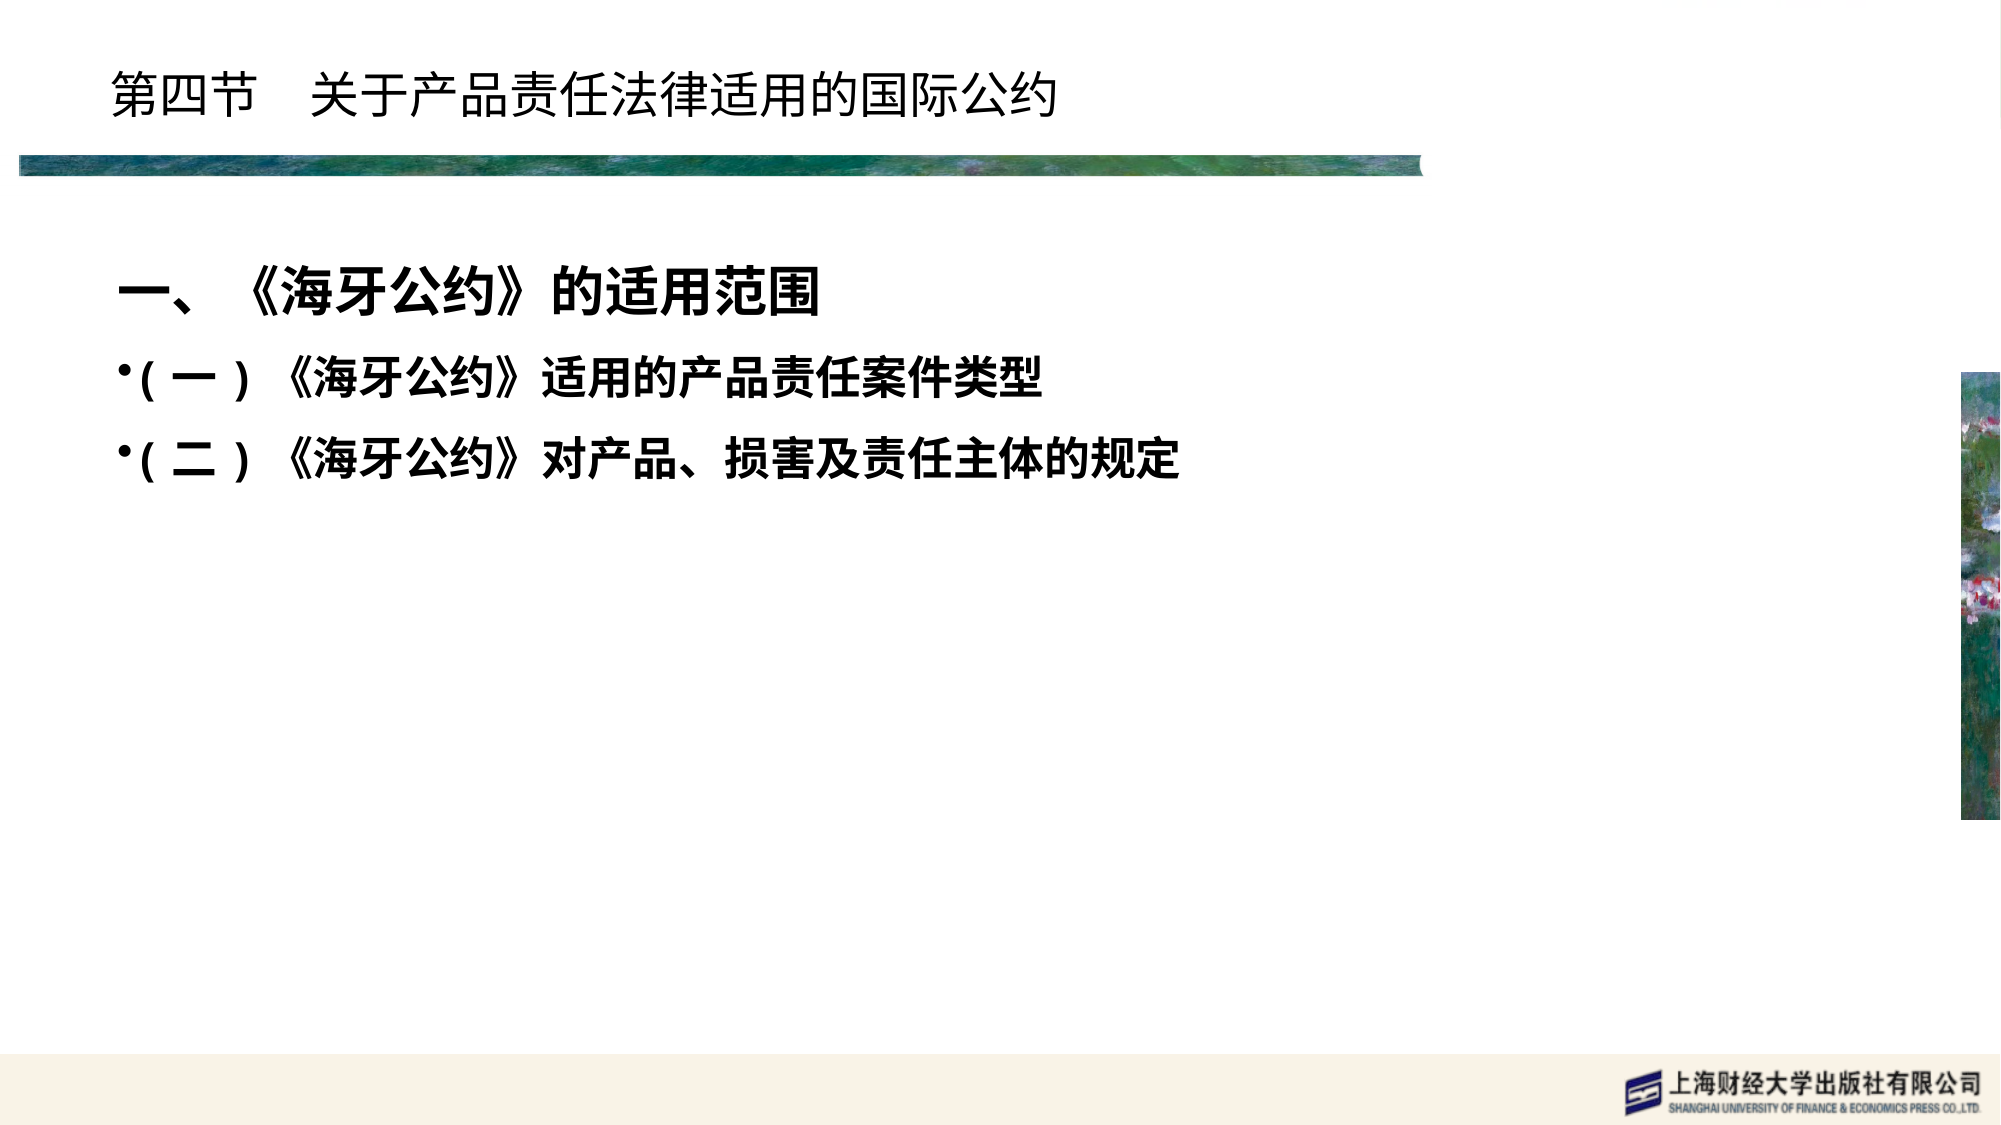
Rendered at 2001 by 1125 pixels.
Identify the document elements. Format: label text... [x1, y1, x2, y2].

list 一、《海牙公约》的适用范围 (一)《海牙公约》适用的产品责任案件类型 (二)《海牙公约》对产品、损害及责任主体的规定 [102, 233, 1898, 1032]
title 第四节 关于产品责任法律适用的国际公约 [94, 42, 1451, 146]
picture [0, 0, 2001, 1125]
